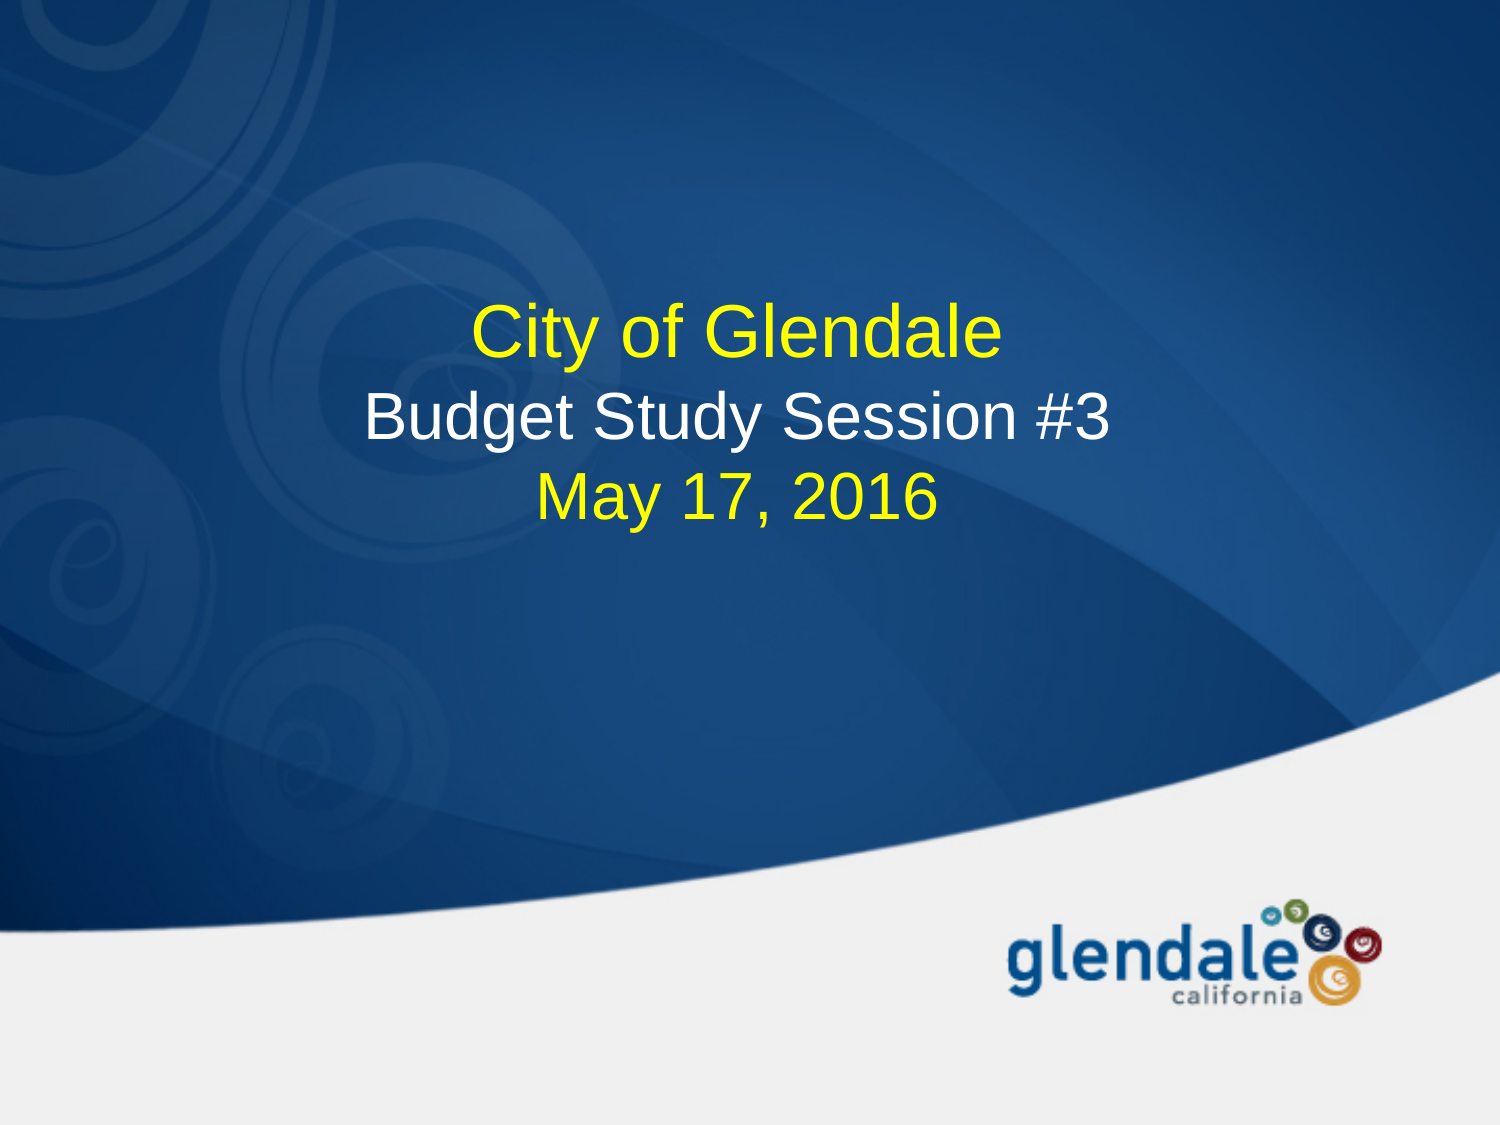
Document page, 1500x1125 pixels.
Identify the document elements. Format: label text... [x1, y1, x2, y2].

picture [0, 0, 1500, 1125]
text_box City of Glendale Budget Study Session #3 May 17, 2016 [112, 274, 1363, 540]
